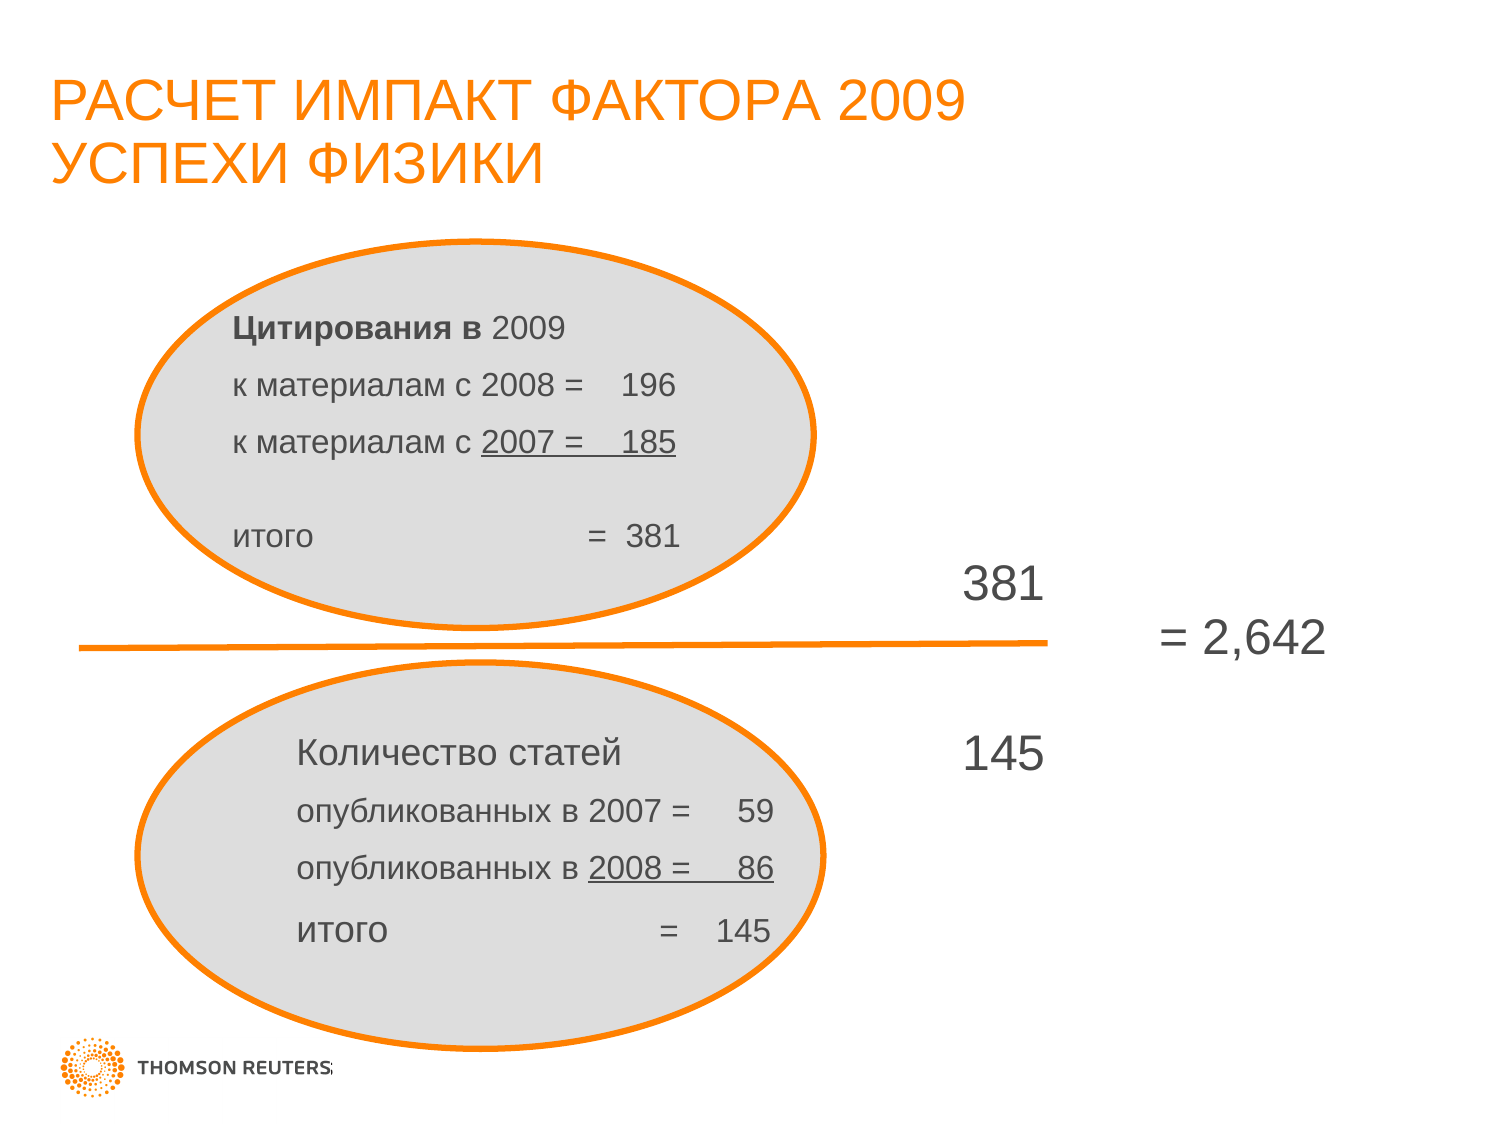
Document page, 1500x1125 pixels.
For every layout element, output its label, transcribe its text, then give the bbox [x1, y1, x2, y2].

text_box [137, 662, 901, 1050]
text_box 381 145 [962, 549, 1167, 780]
picture [60, 1037, 333, 1125]
text_box = 2,642 [1159, 604, 1401, 665]
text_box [137, 241, 828, 629]
title РАСЧЕТ ИМПАКТ ФАКТОРА 2009 УСПЕХИ ФИЗИКИ [50, 58, 1500, 197]
